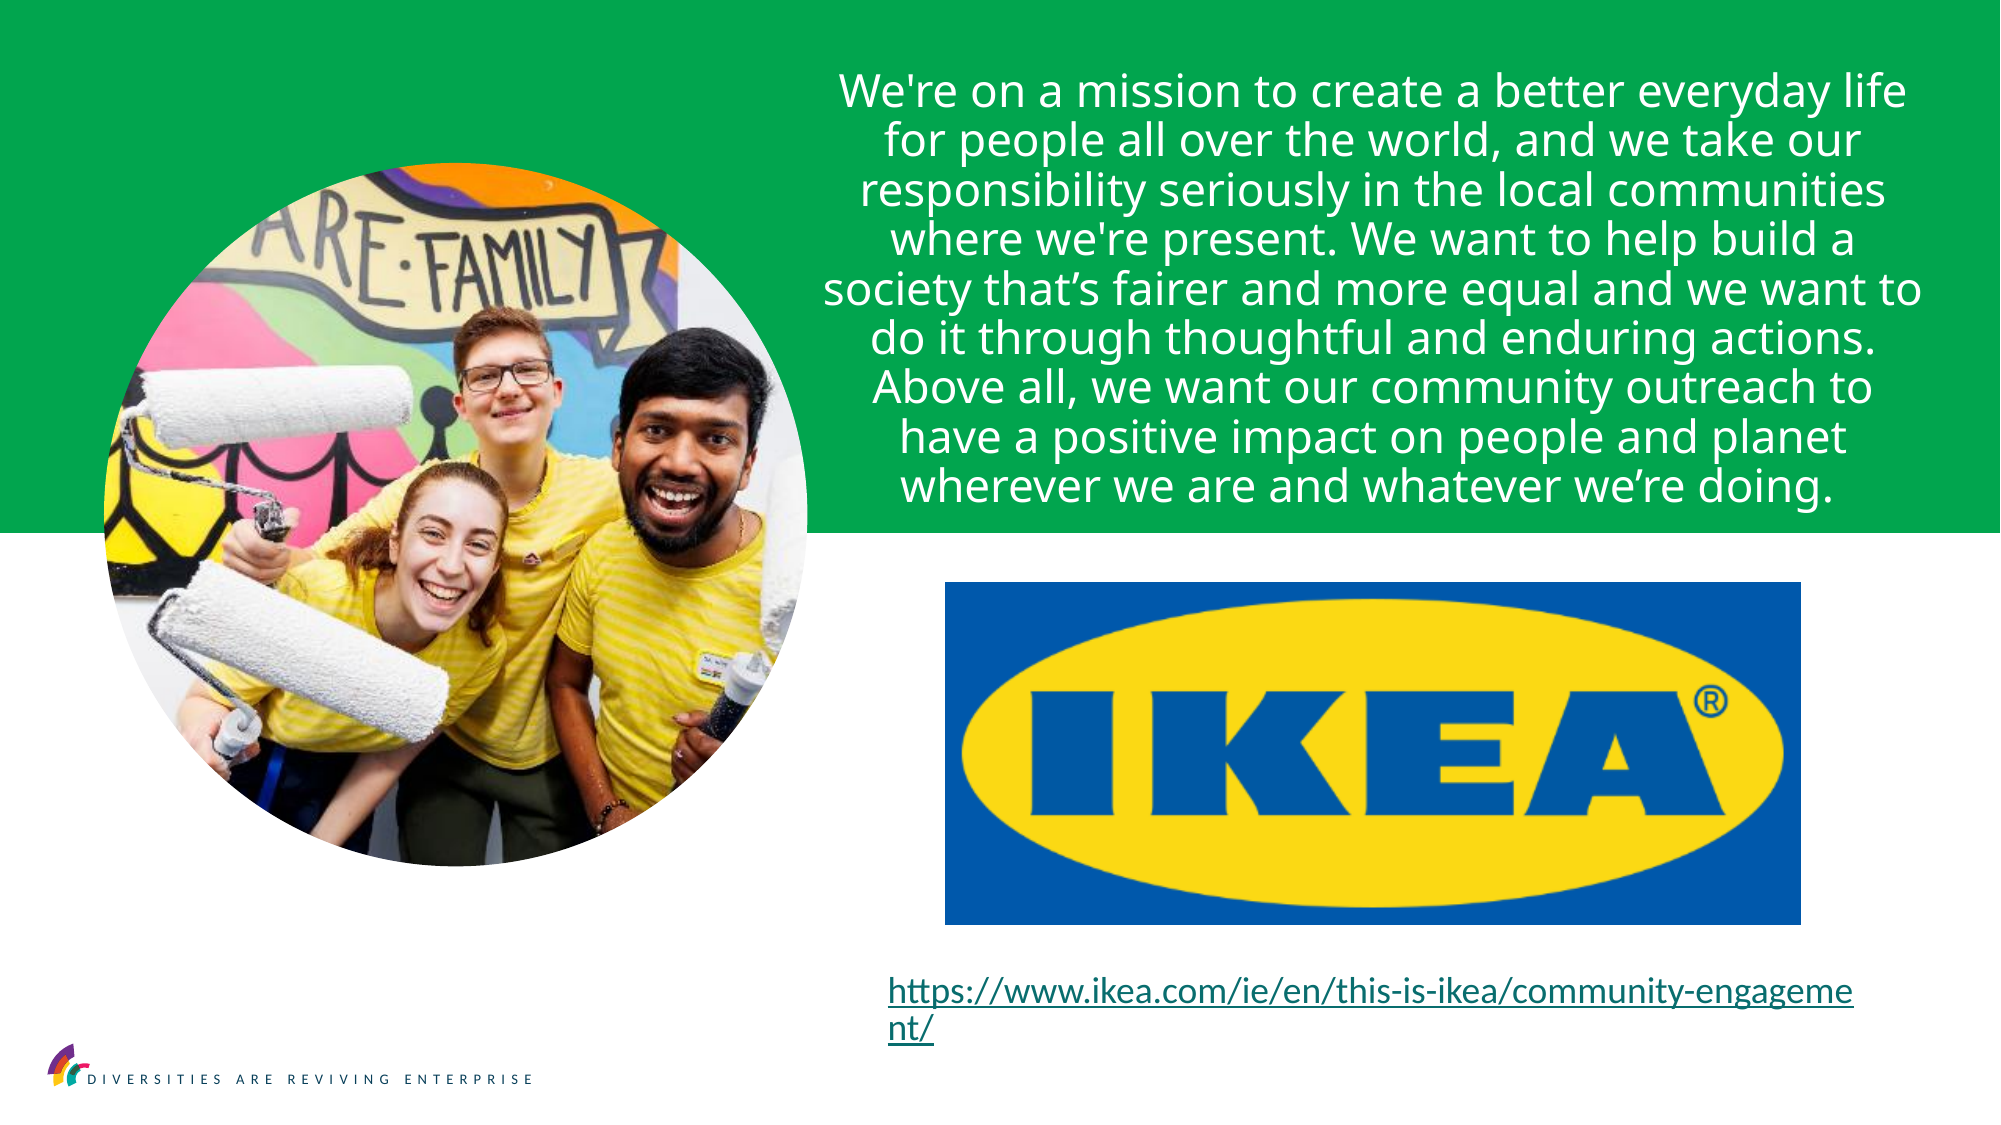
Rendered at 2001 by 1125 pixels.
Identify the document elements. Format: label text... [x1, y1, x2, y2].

picture [103, 162, 808, 867]
list We're on a mission to create a better everyday life for people all over the world, and we take our responsibility seriously in the local communities where we're present. We want to help build a society that’s fairer and more equal and we want to do it through thoughtful and enduring actions. Above all, we want our community outreach to have a positive impact on people and planet wherever we are and whatever we’re doing. [807, 60, 1940, 485]
picture [945, 582, 1801, 925]
text_box https://www.ikea.com/ie/en/this-is-ikea/community-engagement/ [872, 958, 1874, 1064]
